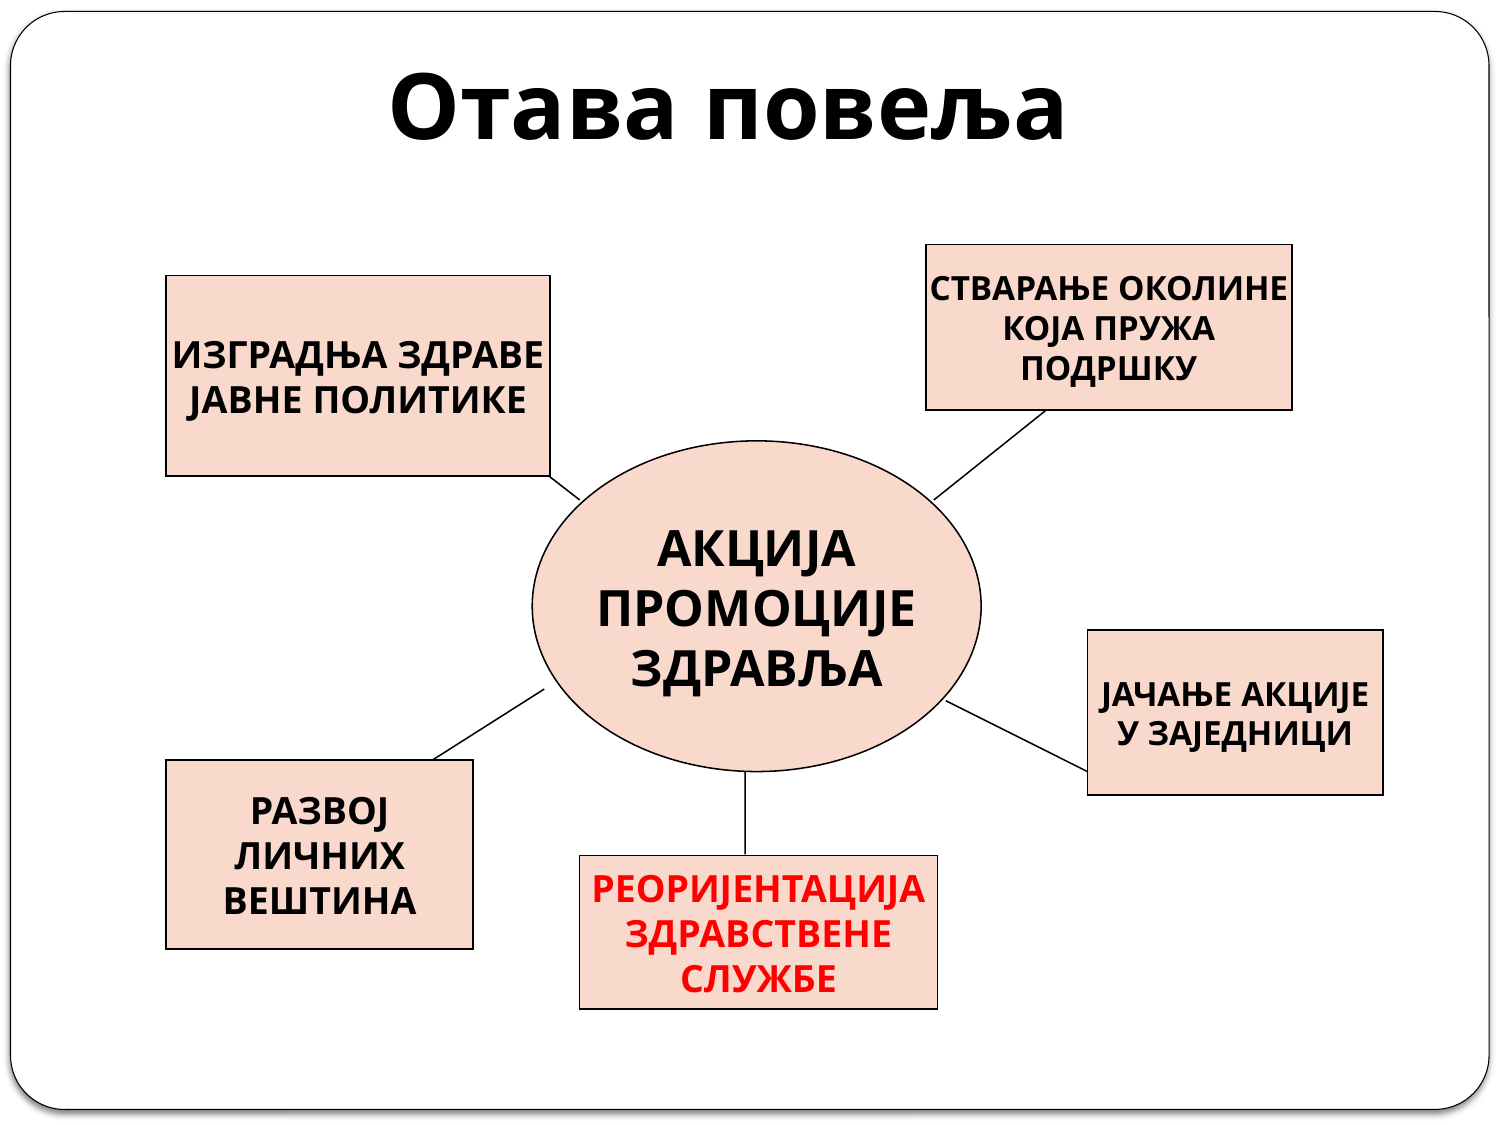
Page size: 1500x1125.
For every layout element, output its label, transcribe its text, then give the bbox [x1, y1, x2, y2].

text_box СТВАРАЊЕ ОКОЛИНЕ КОЈА ПРУЖА ПОДРШКУ [925, 244, 1292, 411]
text_box РЕОРИЈЕНТАЦИЈА ЗДРАВСТВЕНЕ СЛУЖБЕ [579, 855, 938, 1009]
text_box АКЦИЈА ПРОМОЦИЈЕ ЗДРАВЉА [532, 440, 982, 772]
text_box РАЗВОЈ ЛИЧНИХ ВЕШТИНА [166, 759, 474, 949]
text_box ИЗГРАДЊА ЗДРАВЕ ЈАВНЕ ПОЛИТИКЕ [166, 275, 550, 477]
title Отава повеља [53, 0, 1404, 173]
text_box ЈАЧАЊЕ АКЦИЈЕ У ЗАЈЕДНИЦИ [1087, 629, 1383, 796]
